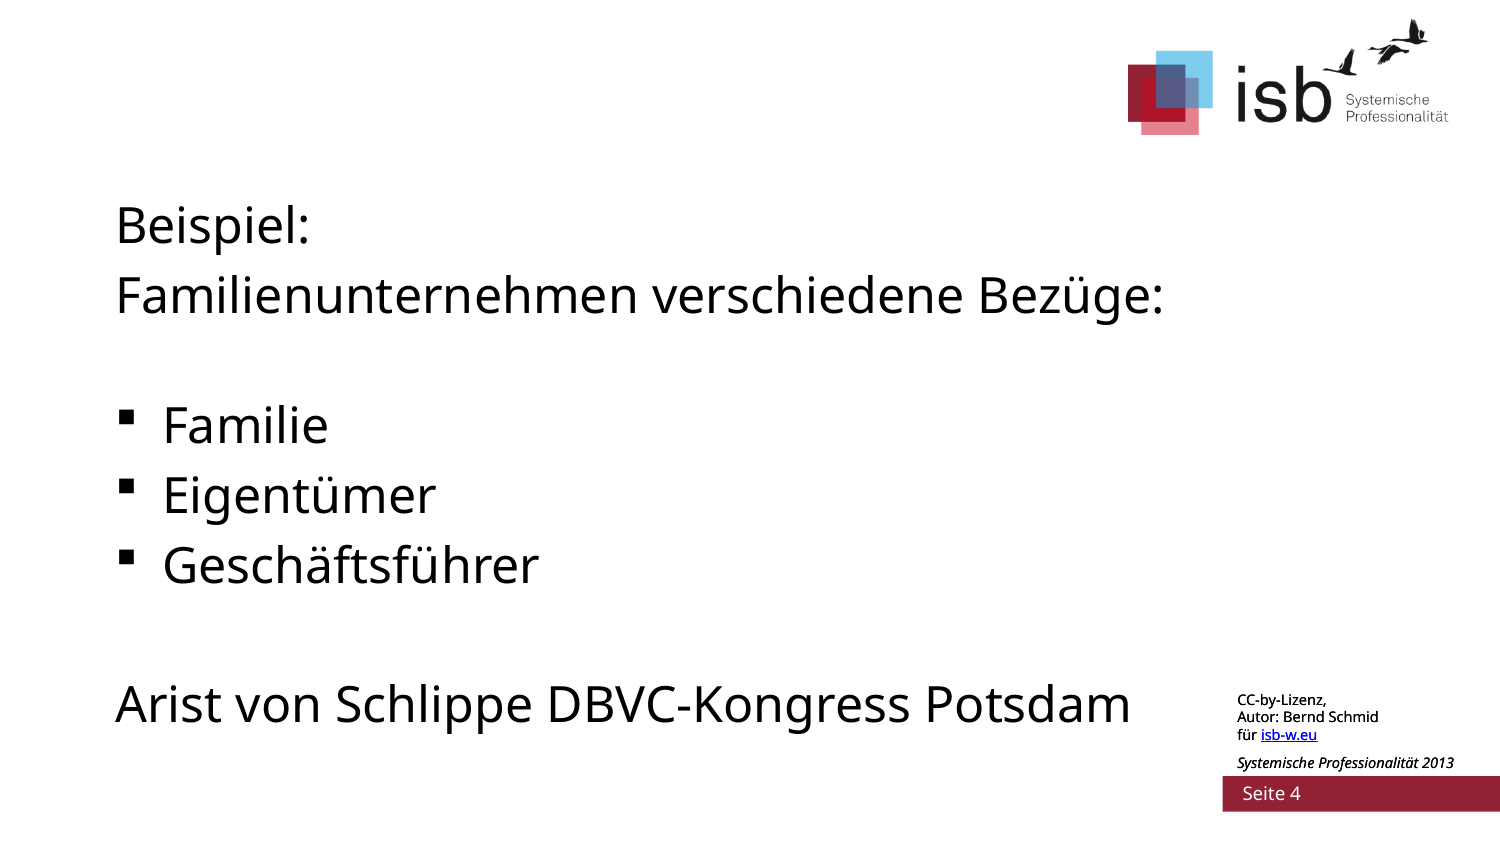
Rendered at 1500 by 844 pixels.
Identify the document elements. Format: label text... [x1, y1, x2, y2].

list Beispiel: Familienunternehmen verschiedene Bezüge: Familie Eigentümer Geschäftsführer Arist von Schlippe DBVC-Kongress Potsdam [100, 185, 1223, 812]
picture [1128, 14, 1461, 139]
text_box CC-by-Lizenz, Autor: Bernd Schmid für isb-w.eu Systemische Professionalität 2013 [1222, 543, 1500, 844]
